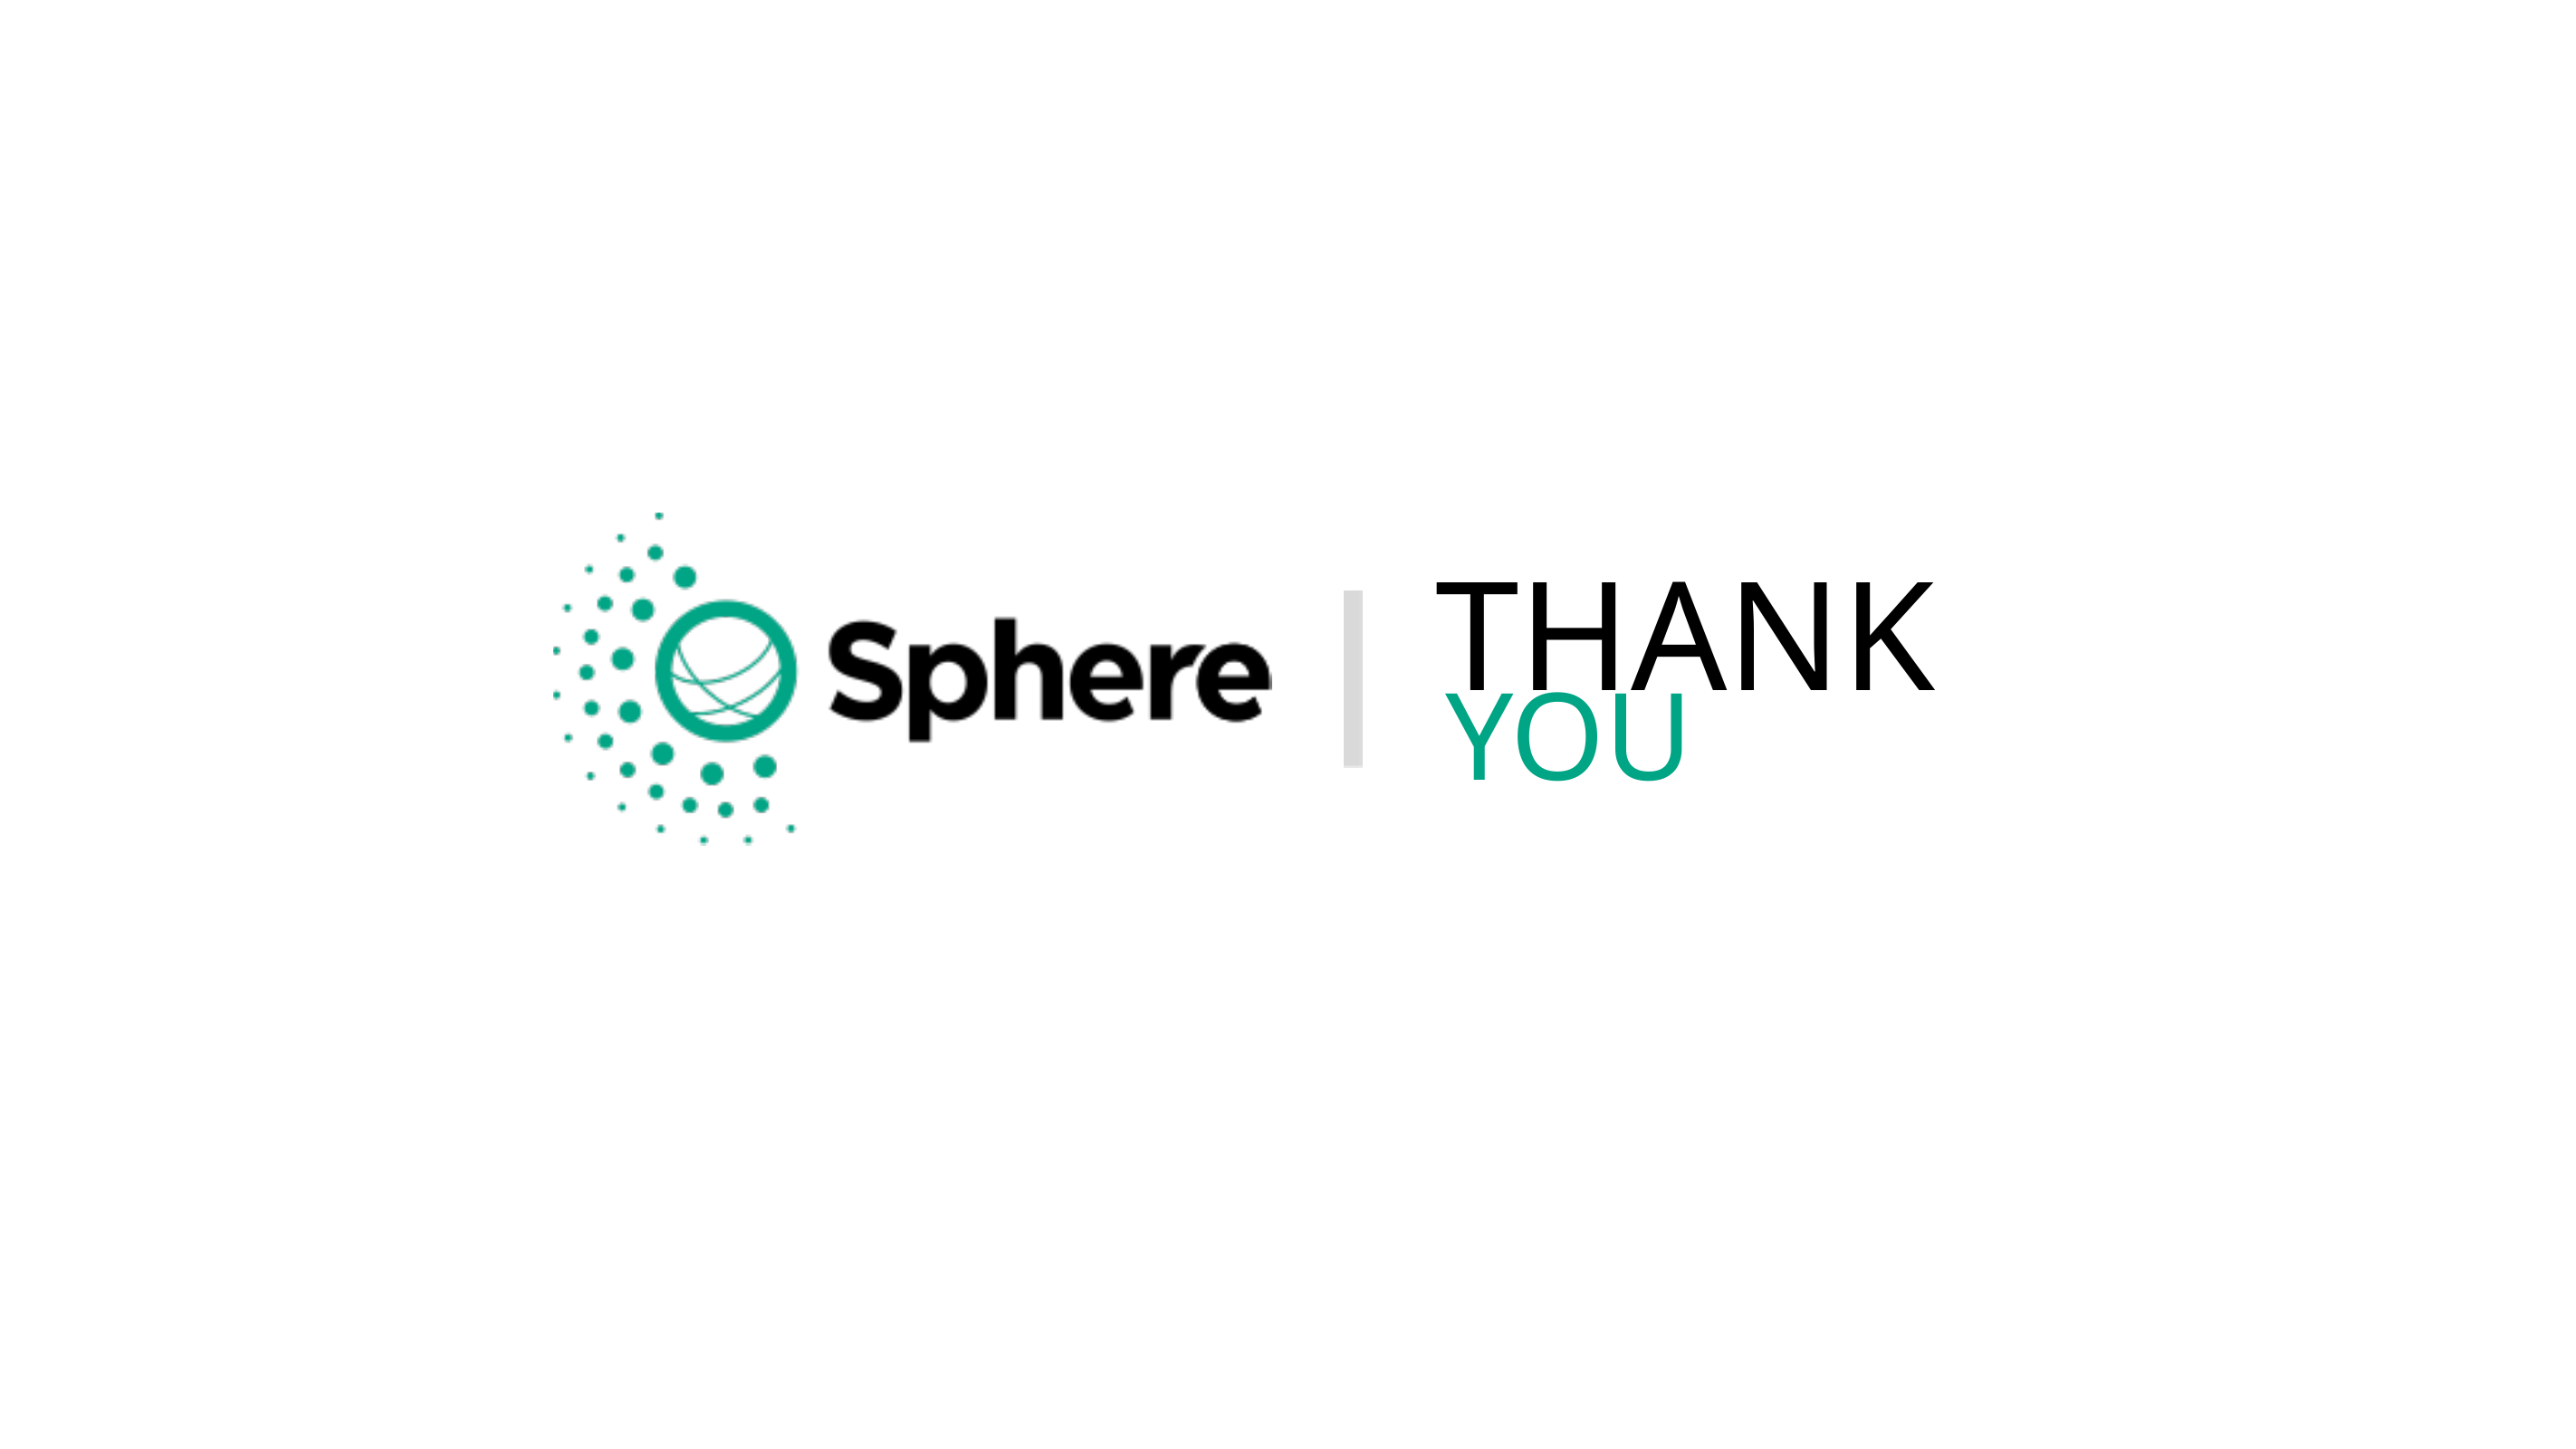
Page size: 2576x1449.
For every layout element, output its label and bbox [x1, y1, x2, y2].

picture [1344, 590, 1363, 768]
picture [553, 513, 1272, 846]
